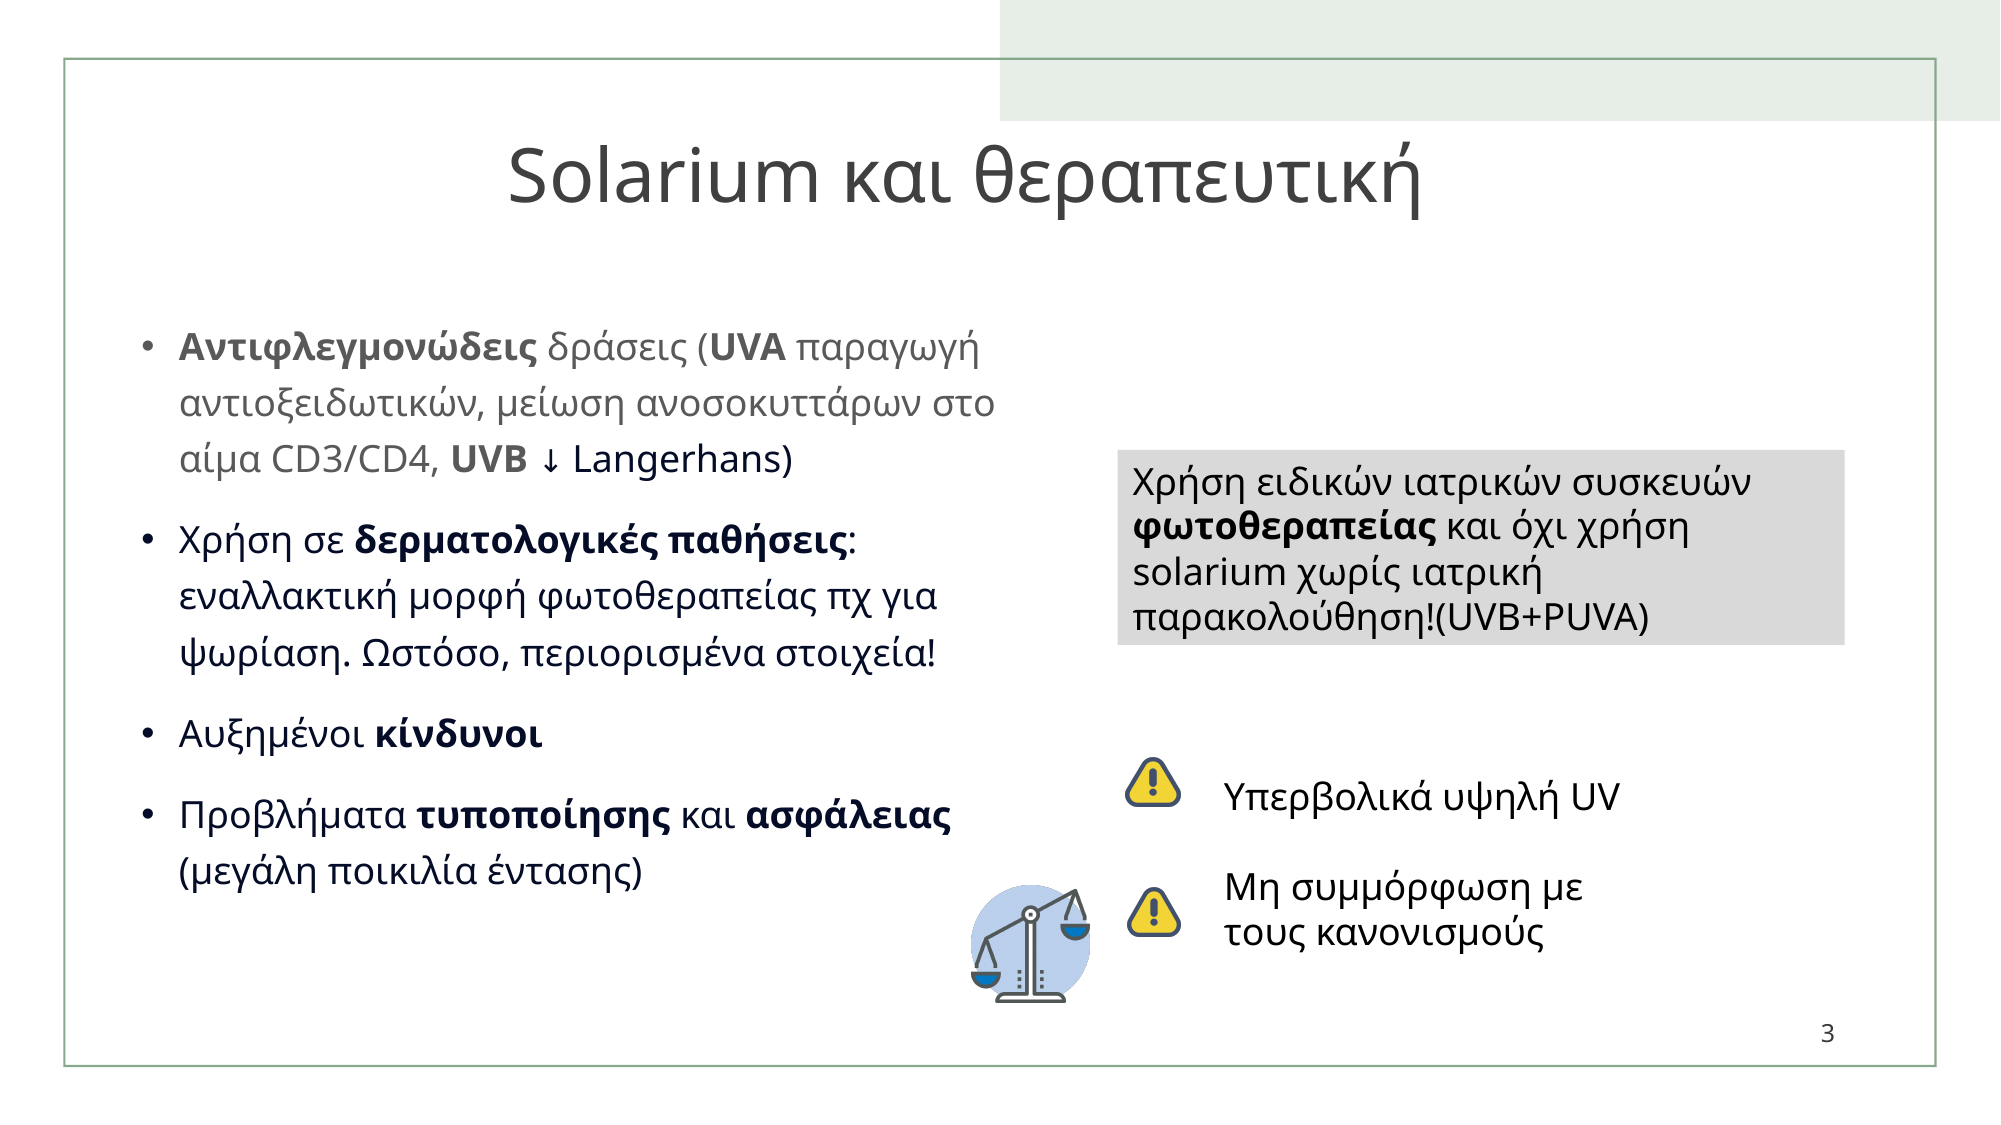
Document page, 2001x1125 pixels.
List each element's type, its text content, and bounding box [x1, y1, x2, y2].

title Solarium και θεραπευτική [492, 91, 1508, 266]
picture [1126, 885, 1181, 939]
text_box Υπερβολικά υψηλή UV Μη συμμόρφωση με τους κανονισμούς [1208, 765, 1659, 961]
text_box Χρήση ειδικών ιατρικών συσκευών φωτοθεραπείας και όχι χρήση solarium χωρίς ιατρική παρακολούθηση!(UVB+PUVA) [1117, 449, 1845, 645]
picture [971, 885, 1090, 1004]
picture [1125, 755, 1181, 809]
list Αντιφλεγμονώδεις δράσεις (UVA παραγωγή αντιοξειδωτικών, μείωση ανοσοκυττάρων στο αίμα CD3/CD4, UVB ↓ Langerhans) Χρήση σε δερματολογικές παθήσεις: εναλλακτική μορφή φωτοθεραπείας πχ για ψωρίαση. Ωστόσο, περιορισμένα στοιχεία! Αυξημένοι κίνδυνοι Προβλήματα τυποποίησης και ασφάλειας (μεγάλη ποικιλία έντασης) [126, 199, 1031, 1005]
slide_number 3 [1400, 1004, 1850, 1064]
